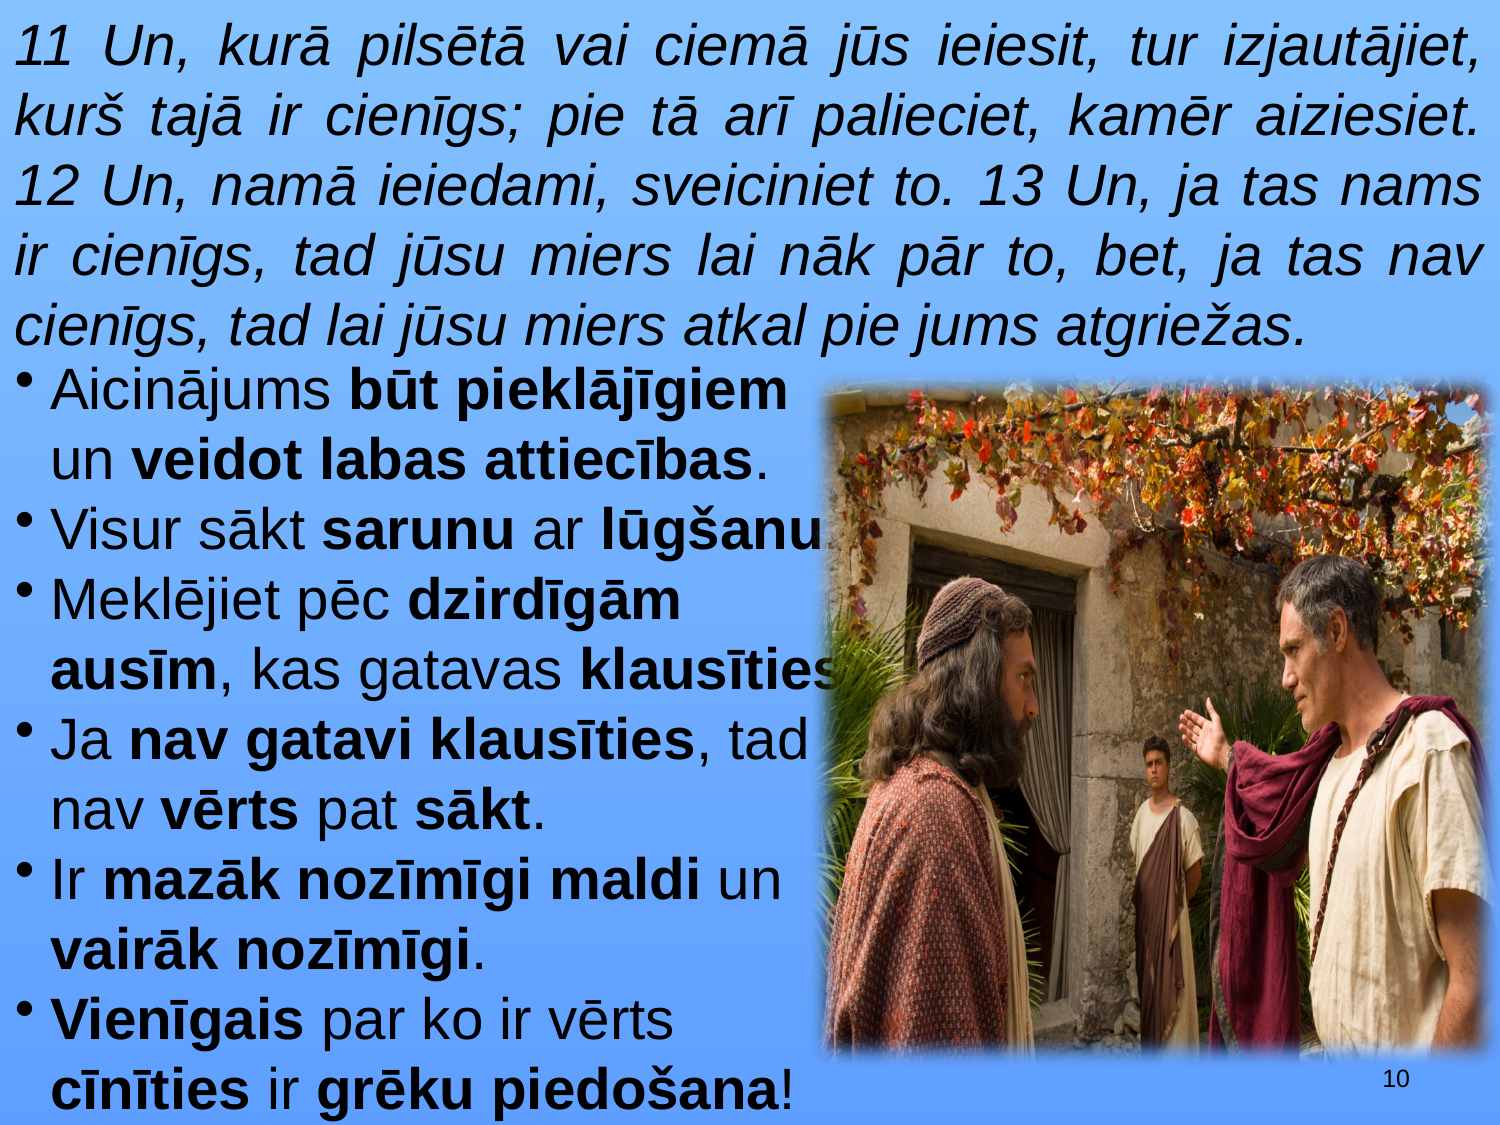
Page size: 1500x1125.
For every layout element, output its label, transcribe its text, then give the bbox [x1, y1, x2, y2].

text_box 10 [1074, 1075, 1425, 1100]
text_box Aicinājums būt pieklājīgiem un veidot labas attiecības. Visur sākt sarunu ar lūgšanu. Meklējiet pēc dzirdīgām ausīm, kas gatavas klausīties Ja nav gatavi klausīties, tad nav vērts pat sākt. Ir mazāk nozīmīgi maldi un vairāk nozīmīgi. Vienīgais par ko ir vērts cīnīties ir grēku piedošana! [0, 365, 879, 1125]
text_box 11 Un, kurā pilsētā vai ciemā jūs ieiesit, tur izjautājiet, kurš tajā ir cienīgs; pie tā arī palieciet, kamēr aiziesiet. 12 Un, namā ieiedami, sveiciniet to. 13 Un, ja tas nams ir cienīgs, tad jūsu miers lai nāk pār to, bet, ja tas nav cienīgs, tad lai jūsu miers atkal pie jums atgriežas. [0, 0, 1500, 365]
picture [808, 370, 1500, 1067]
